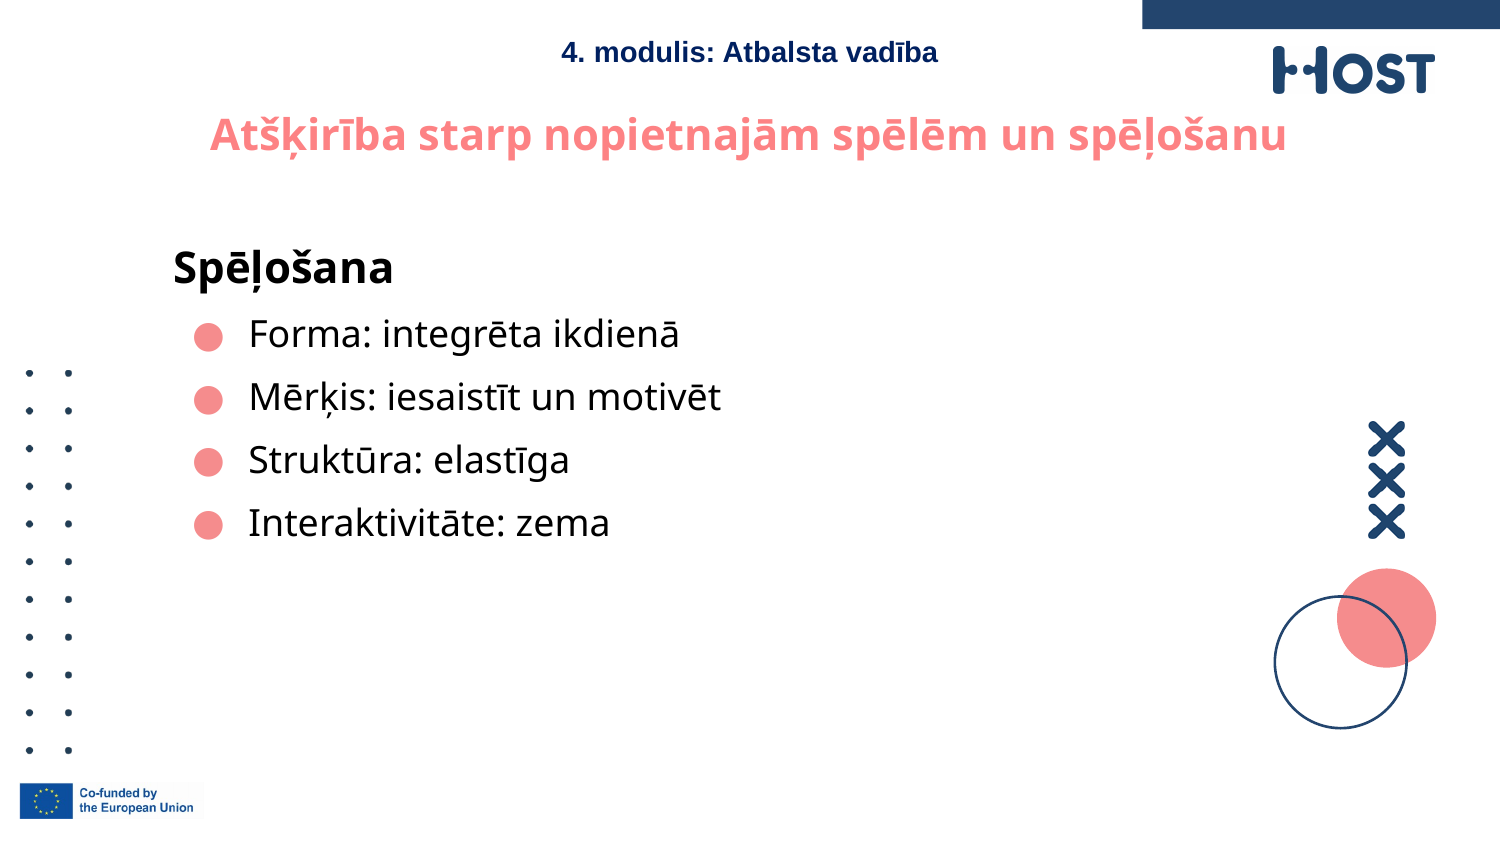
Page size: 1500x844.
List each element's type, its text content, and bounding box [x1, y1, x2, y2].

picture [1273, 46, 1435, 94]
picture [0, 370, 204, 820]
picture [1368, 421, 1405, 539]
title Atšķirība starp nopietnajām spēlēm un spēļošanu [162, 91, 1338, 204]
text_box 4. modulis: Atbalsta vadība [545, 13, 955, 71]
text_box Spēļošana Forma: integrēta ikdienā Mērķis: iesaistīt un motivēt Struktūra: elastīga Interaktivitāte: zema [158, 203, 1207, 765]
